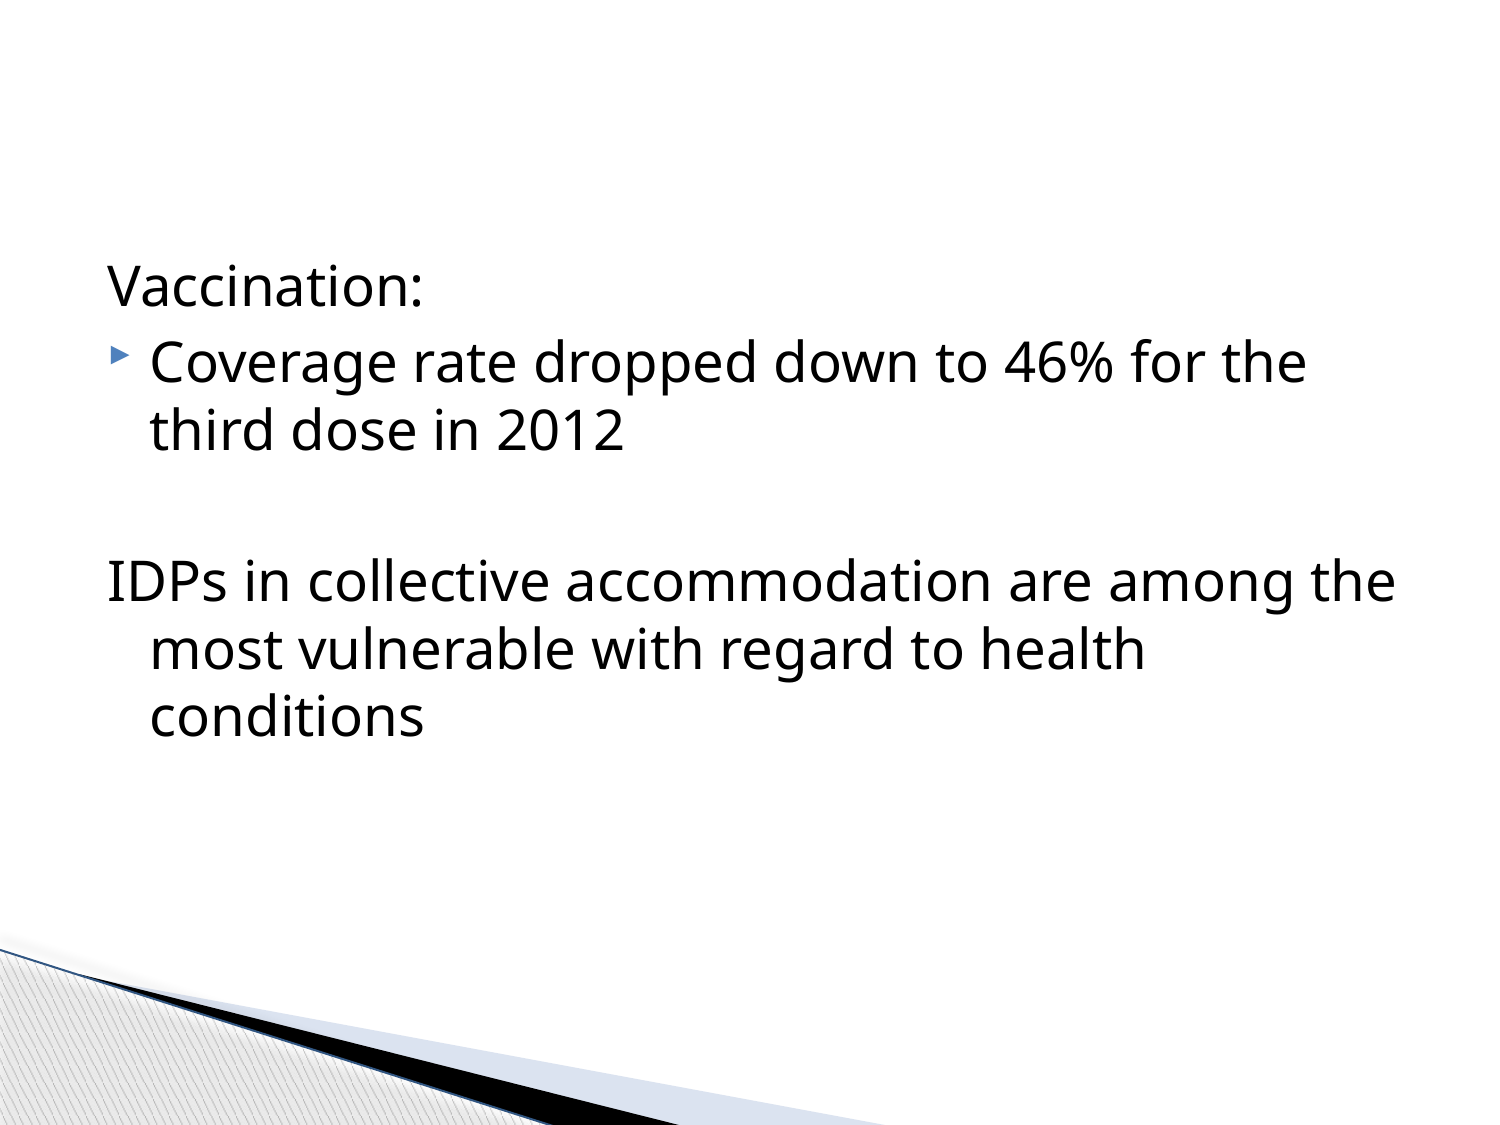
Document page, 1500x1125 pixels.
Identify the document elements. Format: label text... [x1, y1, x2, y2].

list Vaccination: Coverage rate dropped down to 46% for the third dose in 2012 IDPs in collective accommodation are among the most vulnerable with regard to health conditions [75, 243, 1425, 986]
